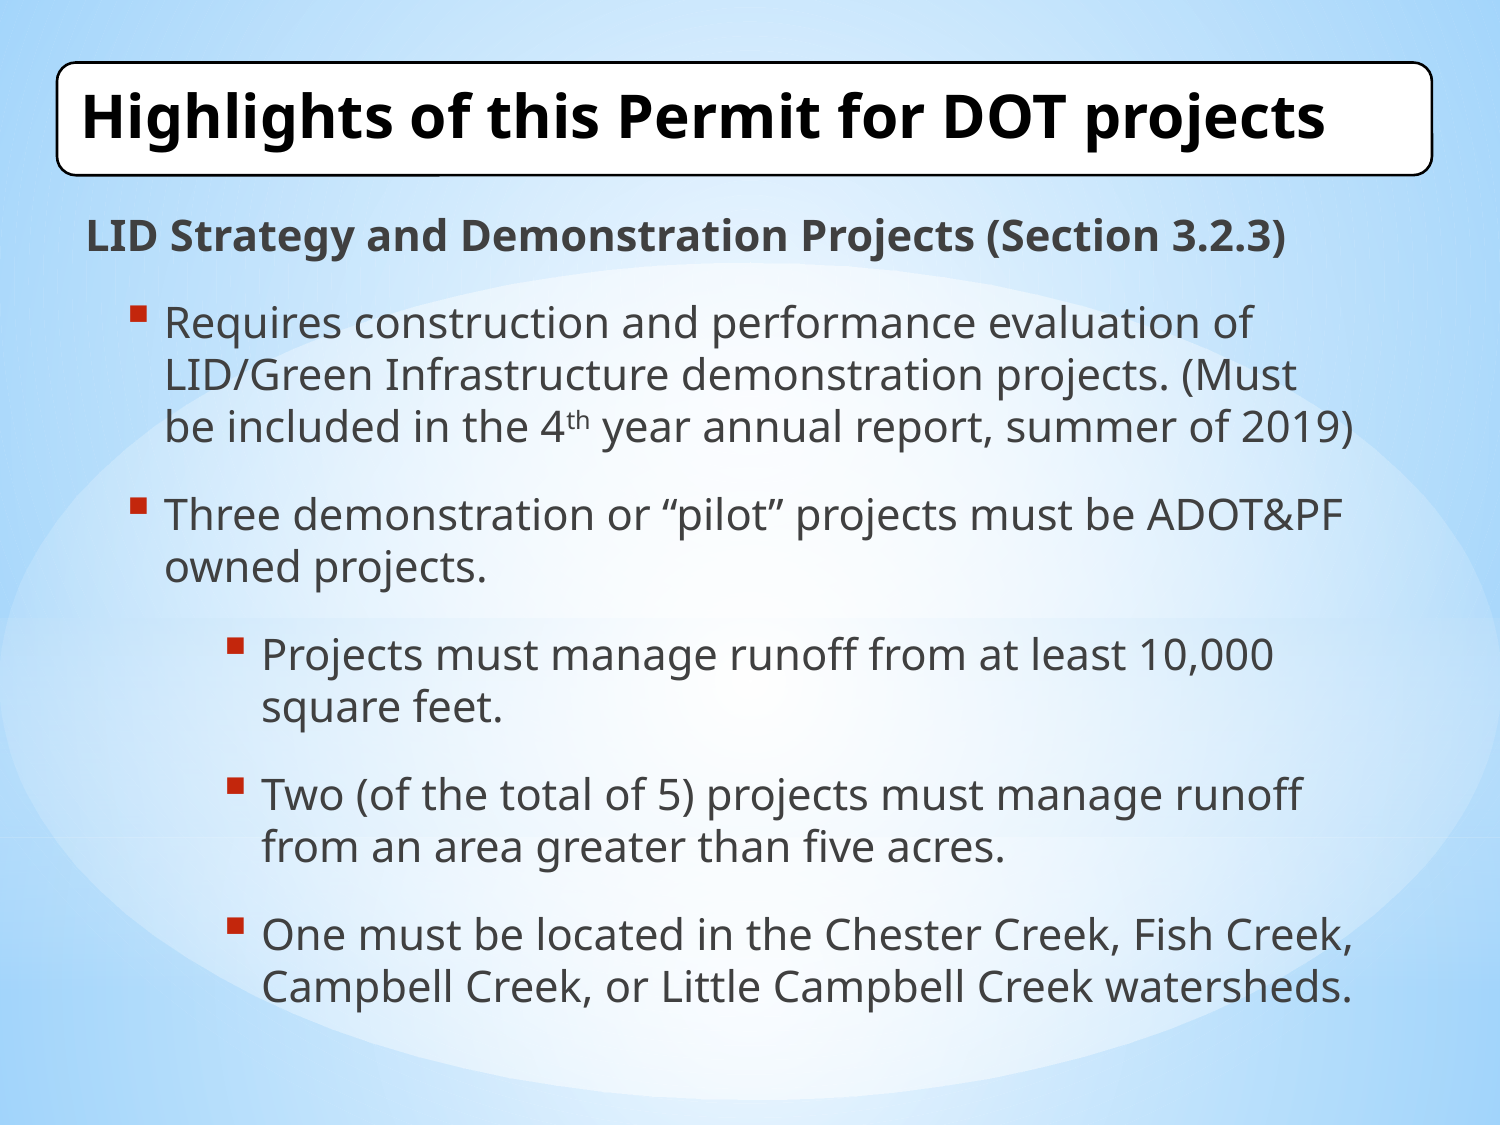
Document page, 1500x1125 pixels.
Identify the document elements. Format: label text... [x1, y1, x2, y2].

list LID Strategy and Demonstration Projects (Section 3.2.3) Requires construction and performance evaluation of LID/Green Infrastructure demonstration projects. (Must be included in the 4th year annual report, summer of 2019) Three demonstration or “pilot” projects must be ADOT&PF owned projects. Projects must manage runoff from at least 10,000 square feet. Two (of the total of 5) projects must manage runoff from an area greater than five acres. One must be located in the Chester Creek, Fish Creek, Campbell Creek, or Little Campbell Creek watersheds. [62, 200, 1375, 1100]
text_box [56, 62, 1433, 176]
